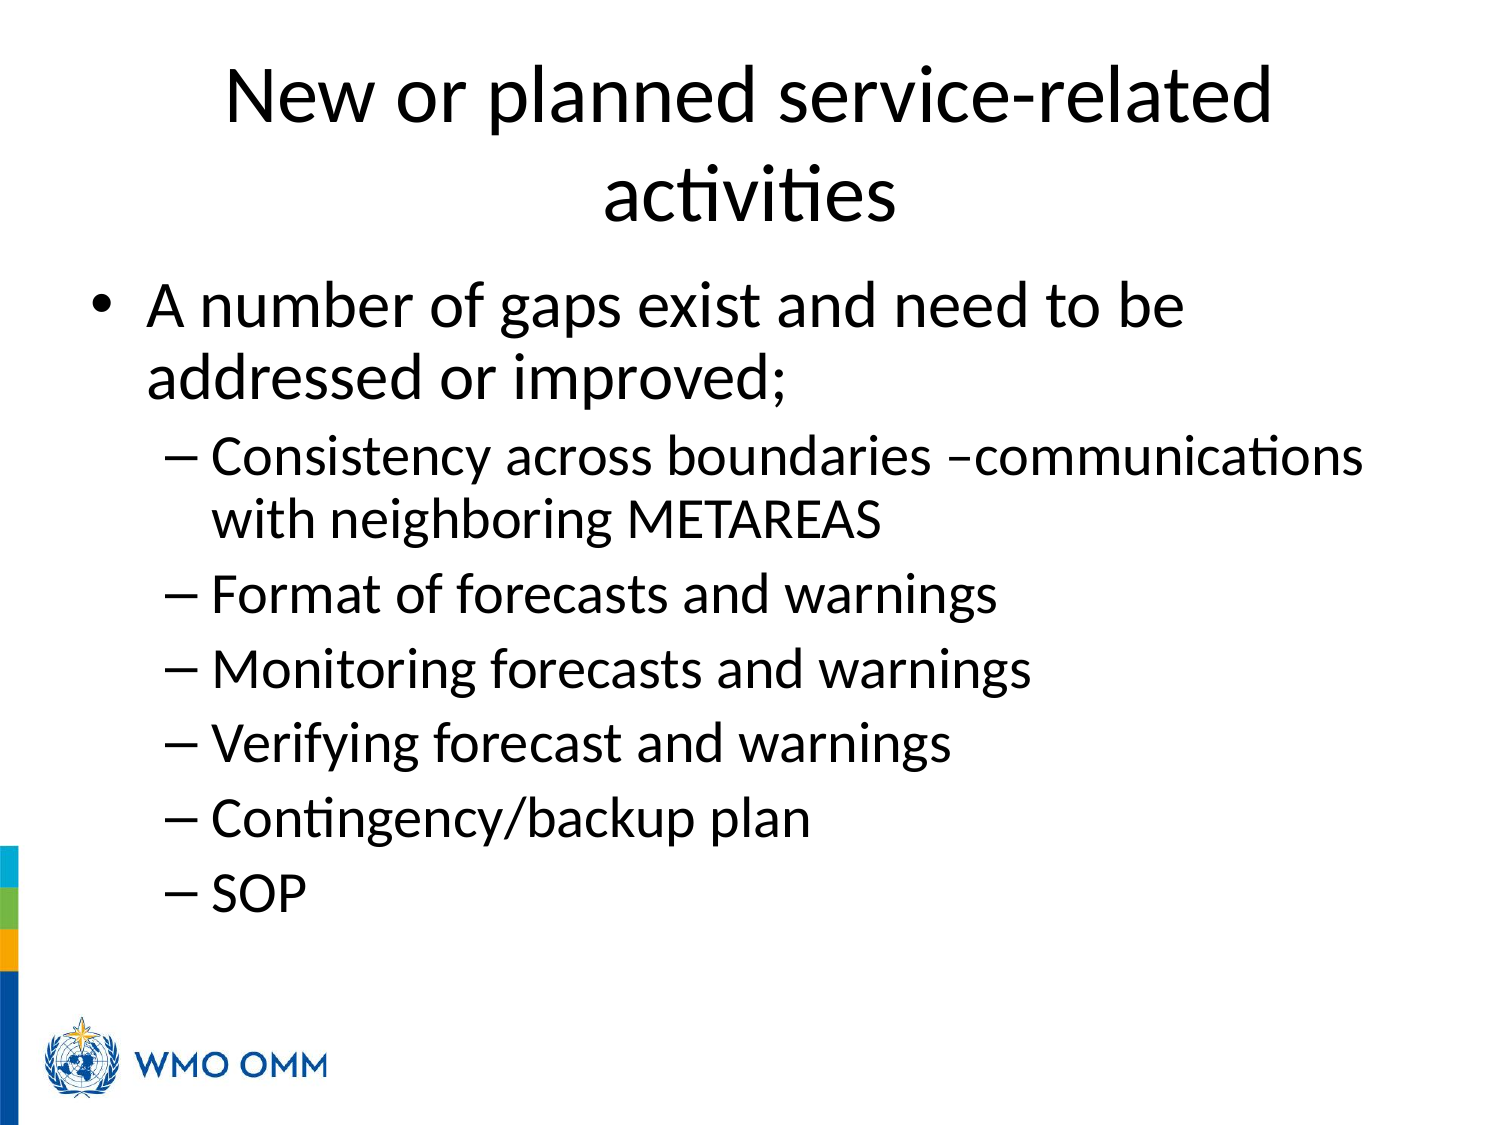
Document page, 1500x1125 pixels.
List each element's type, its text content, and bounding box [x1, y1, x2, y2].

title New or planned service-related activities [75, 45, 1425, 233]
list A number of gaps exist and need to be addressed or improved; Consistency across boundaries –communications with neighboring METAREAS Format of forecasts and warnings Monitoring forecasts and warnings Verifying forecast and warnings Contingency/backup plan SOP [75, 262, 1425, 1005]
picture [0, 845, 327, 1125]
